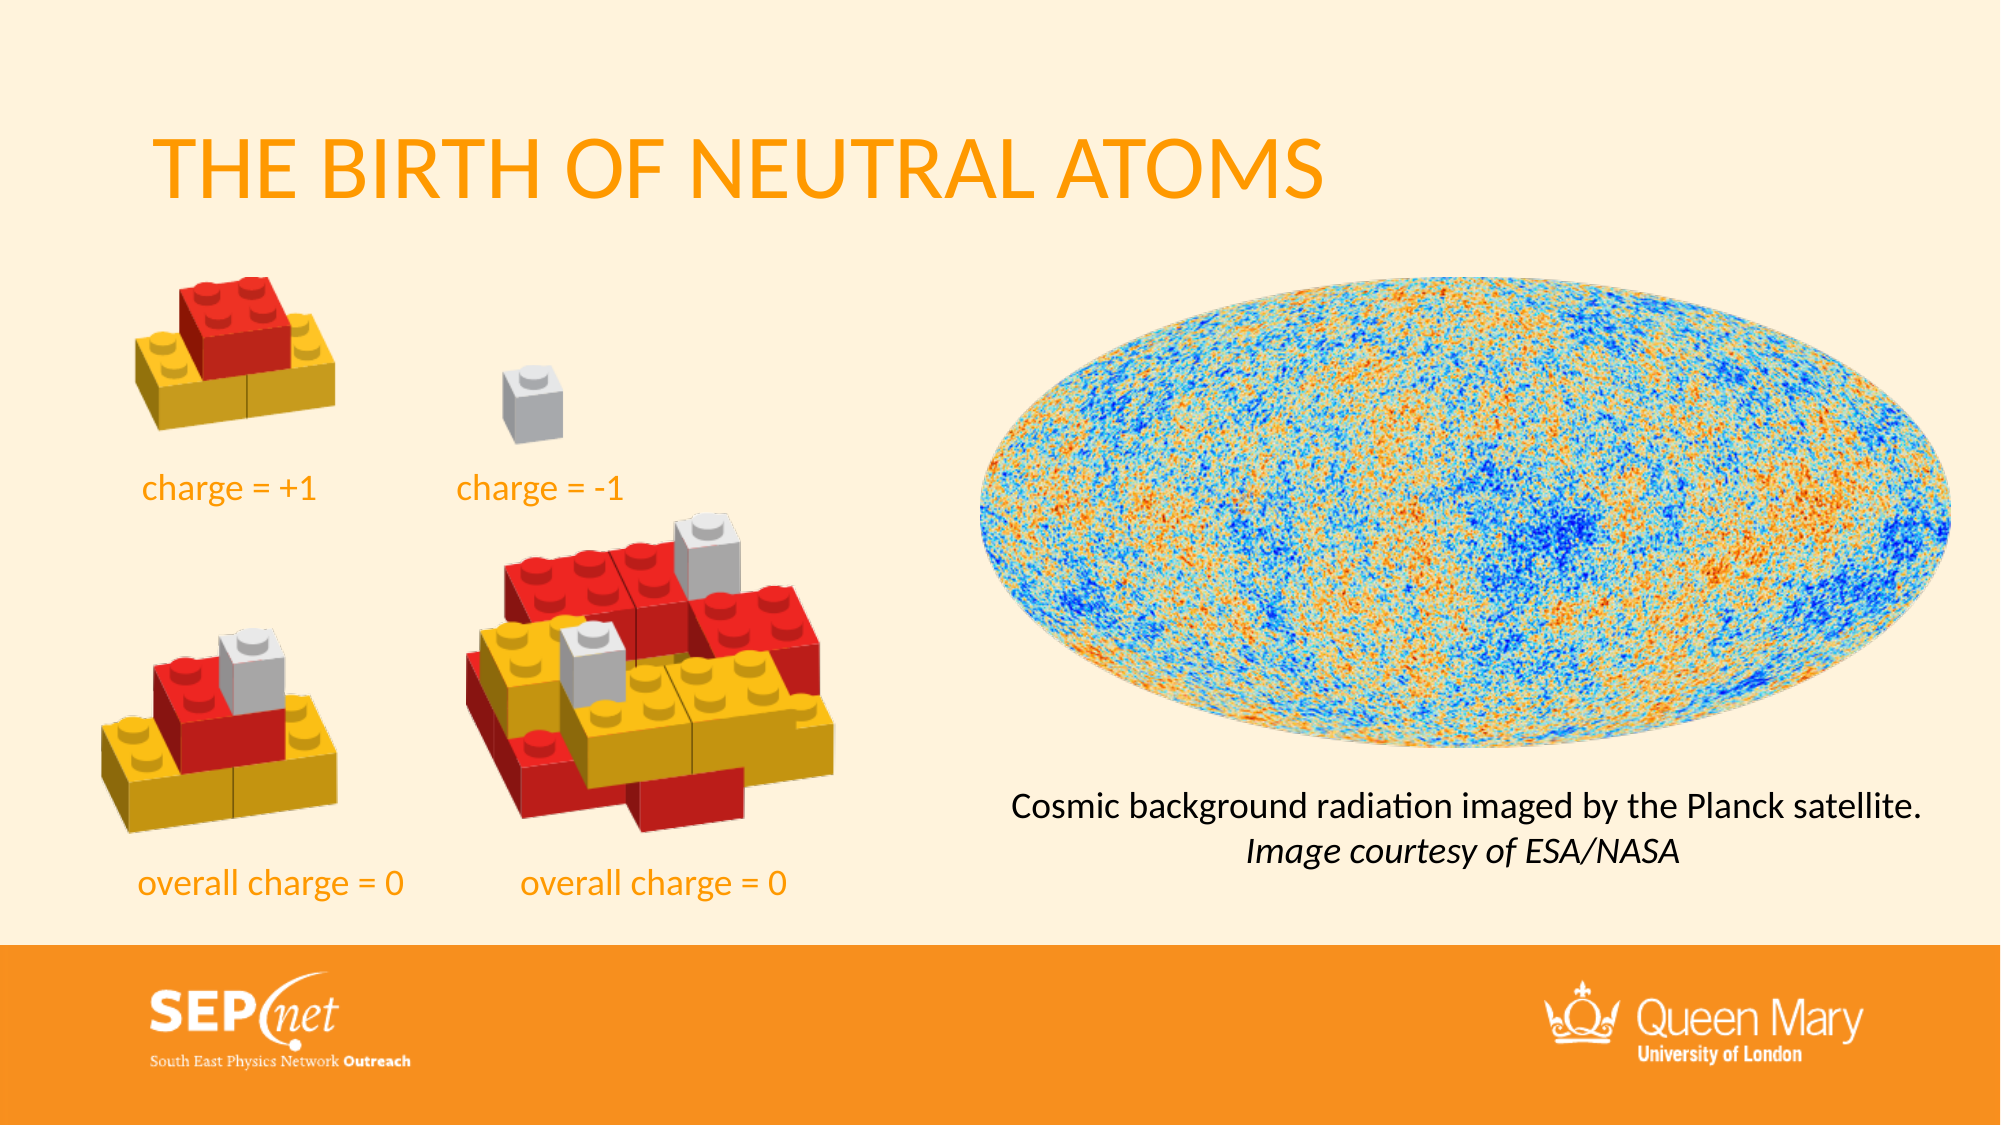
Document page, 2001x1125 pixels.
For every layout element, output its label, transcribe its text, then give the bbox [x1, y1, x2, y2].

text_box overall charge = 0 [505, 850, 815, 911]
text_box overall charge = 0 [122, 850, 432, 911]
text_box charge = +1 [127, 455, 349, 516]
text_box Cosmic background radiation imaged by the Planck satellite. Image courtesy of ESA/NASA [982, 773, 1953, 879]
picture [0, 0, 2001, 1125]
title THE BIRTH OF NEUTRAL ATOMS [137, 59, 1863, 278]
text_box charge = -1 [441, 455, 663, 516]
